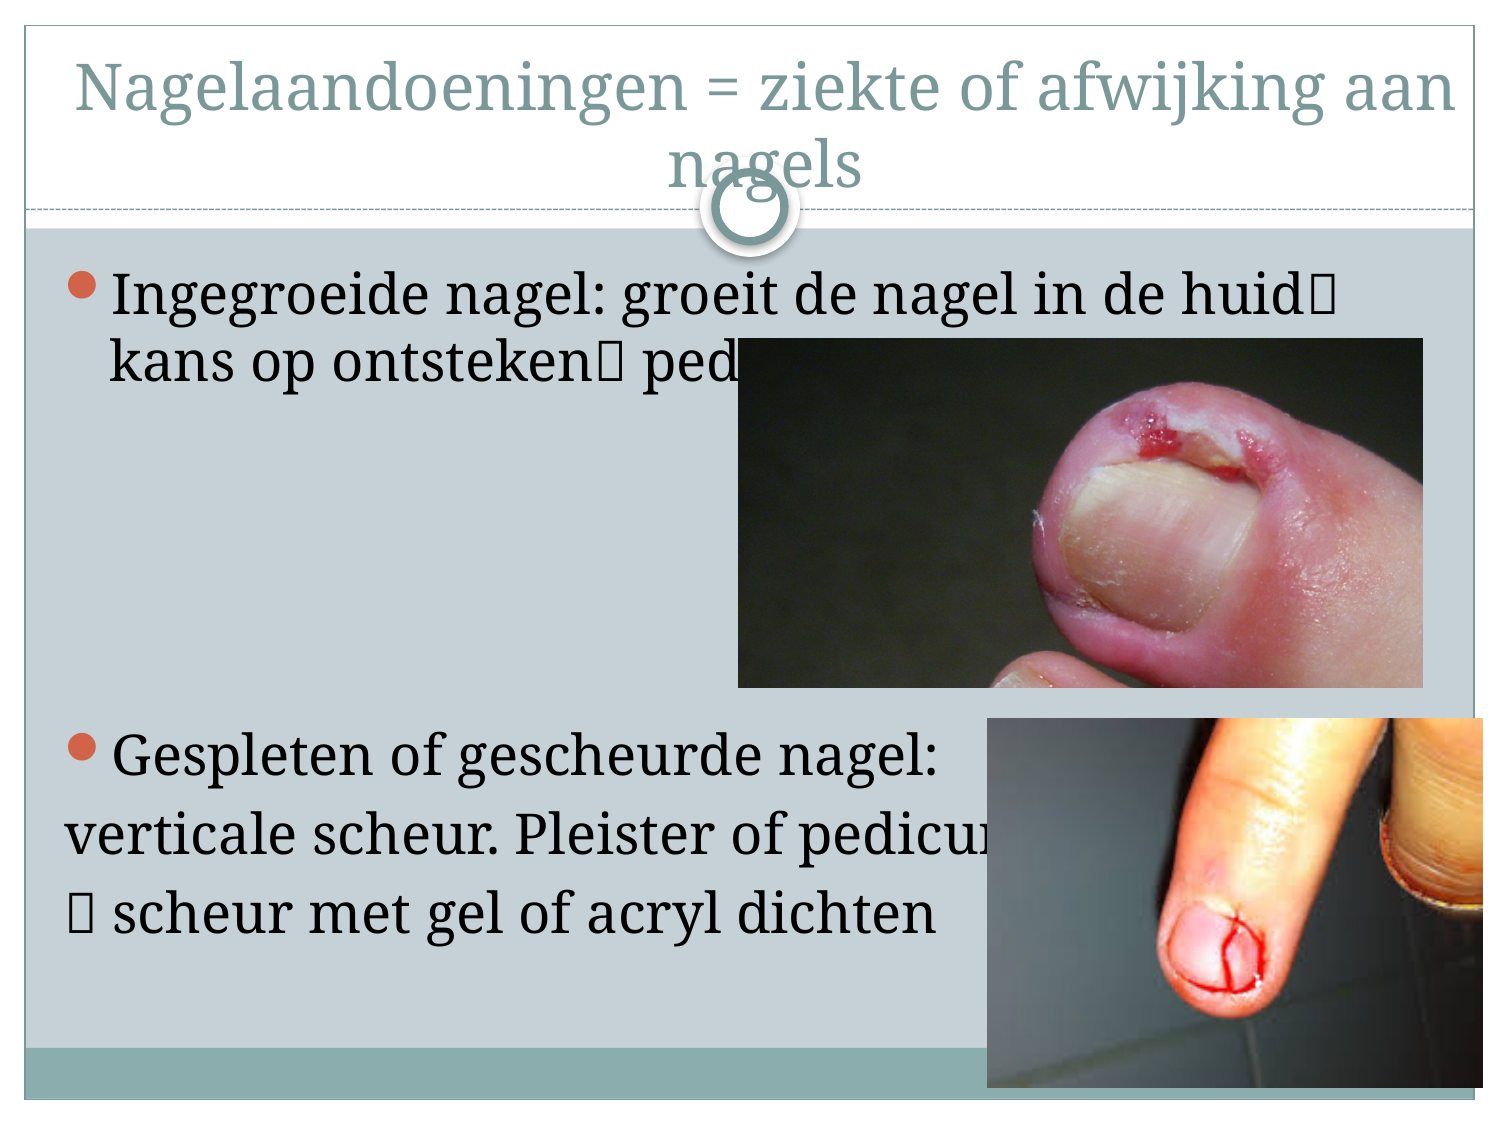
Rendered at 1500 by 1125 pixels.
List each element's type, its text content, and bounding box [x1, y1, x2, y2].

title Nagelaandoeningen = ziekte of afwijking aan nagels [49, 37, 1483, 209]
picture [986, 718, 1483, 1089]
list Ingegroeide nagel: groeit de nagel in de huid kans op ontsteken pedicure Gespleten of gescheurde nagel: verticale scheur. Pleister of pedicure  scheur met gel of acryl dichten [49, 250, 1483, 1001]
picture [737, 337, 1423, 688]
